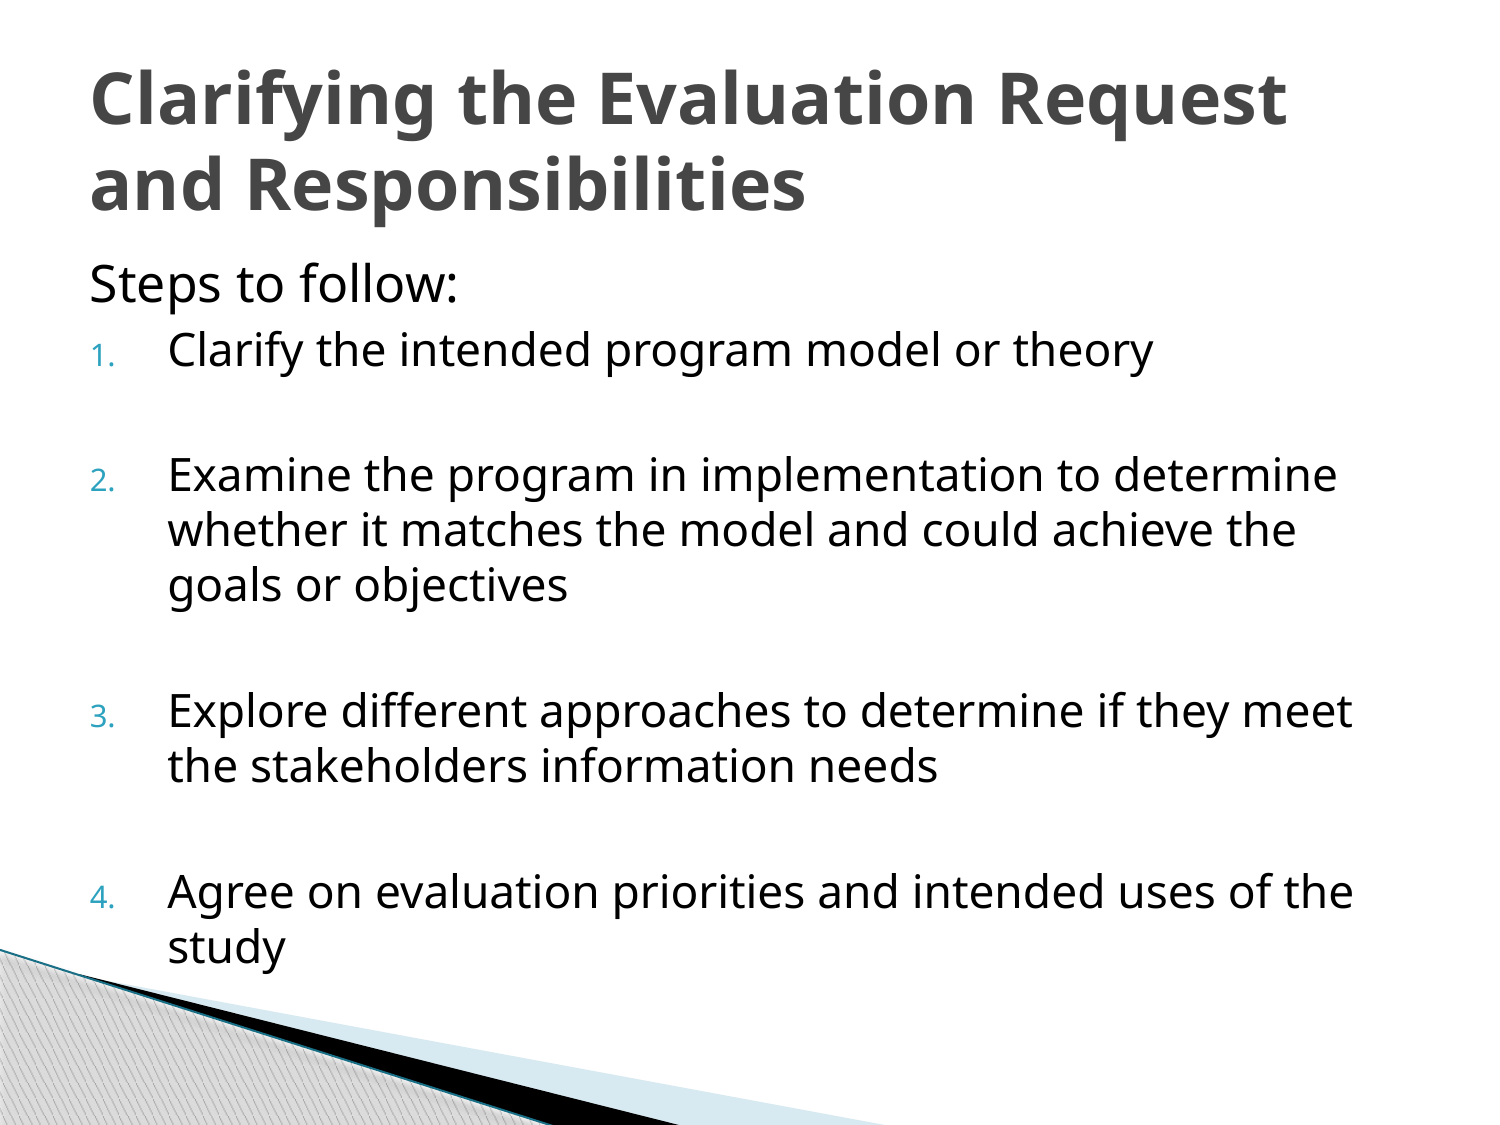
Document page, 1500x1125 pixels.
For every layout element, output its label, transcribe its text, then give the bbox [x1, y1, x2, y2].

title Clarifying the Evaluation Request and Responsibilities [75, 45, 1425, 233]
list Steps to follow: Clarify the intended program model or theory Examine the program in implementation to determine whether it matches the model and could achieve the goals or objectives Explore different approaches to determine if they meet the stakeholders information needs Agree on evaluation priorities and intended uses of the study [75, 243, 1425, 986]
